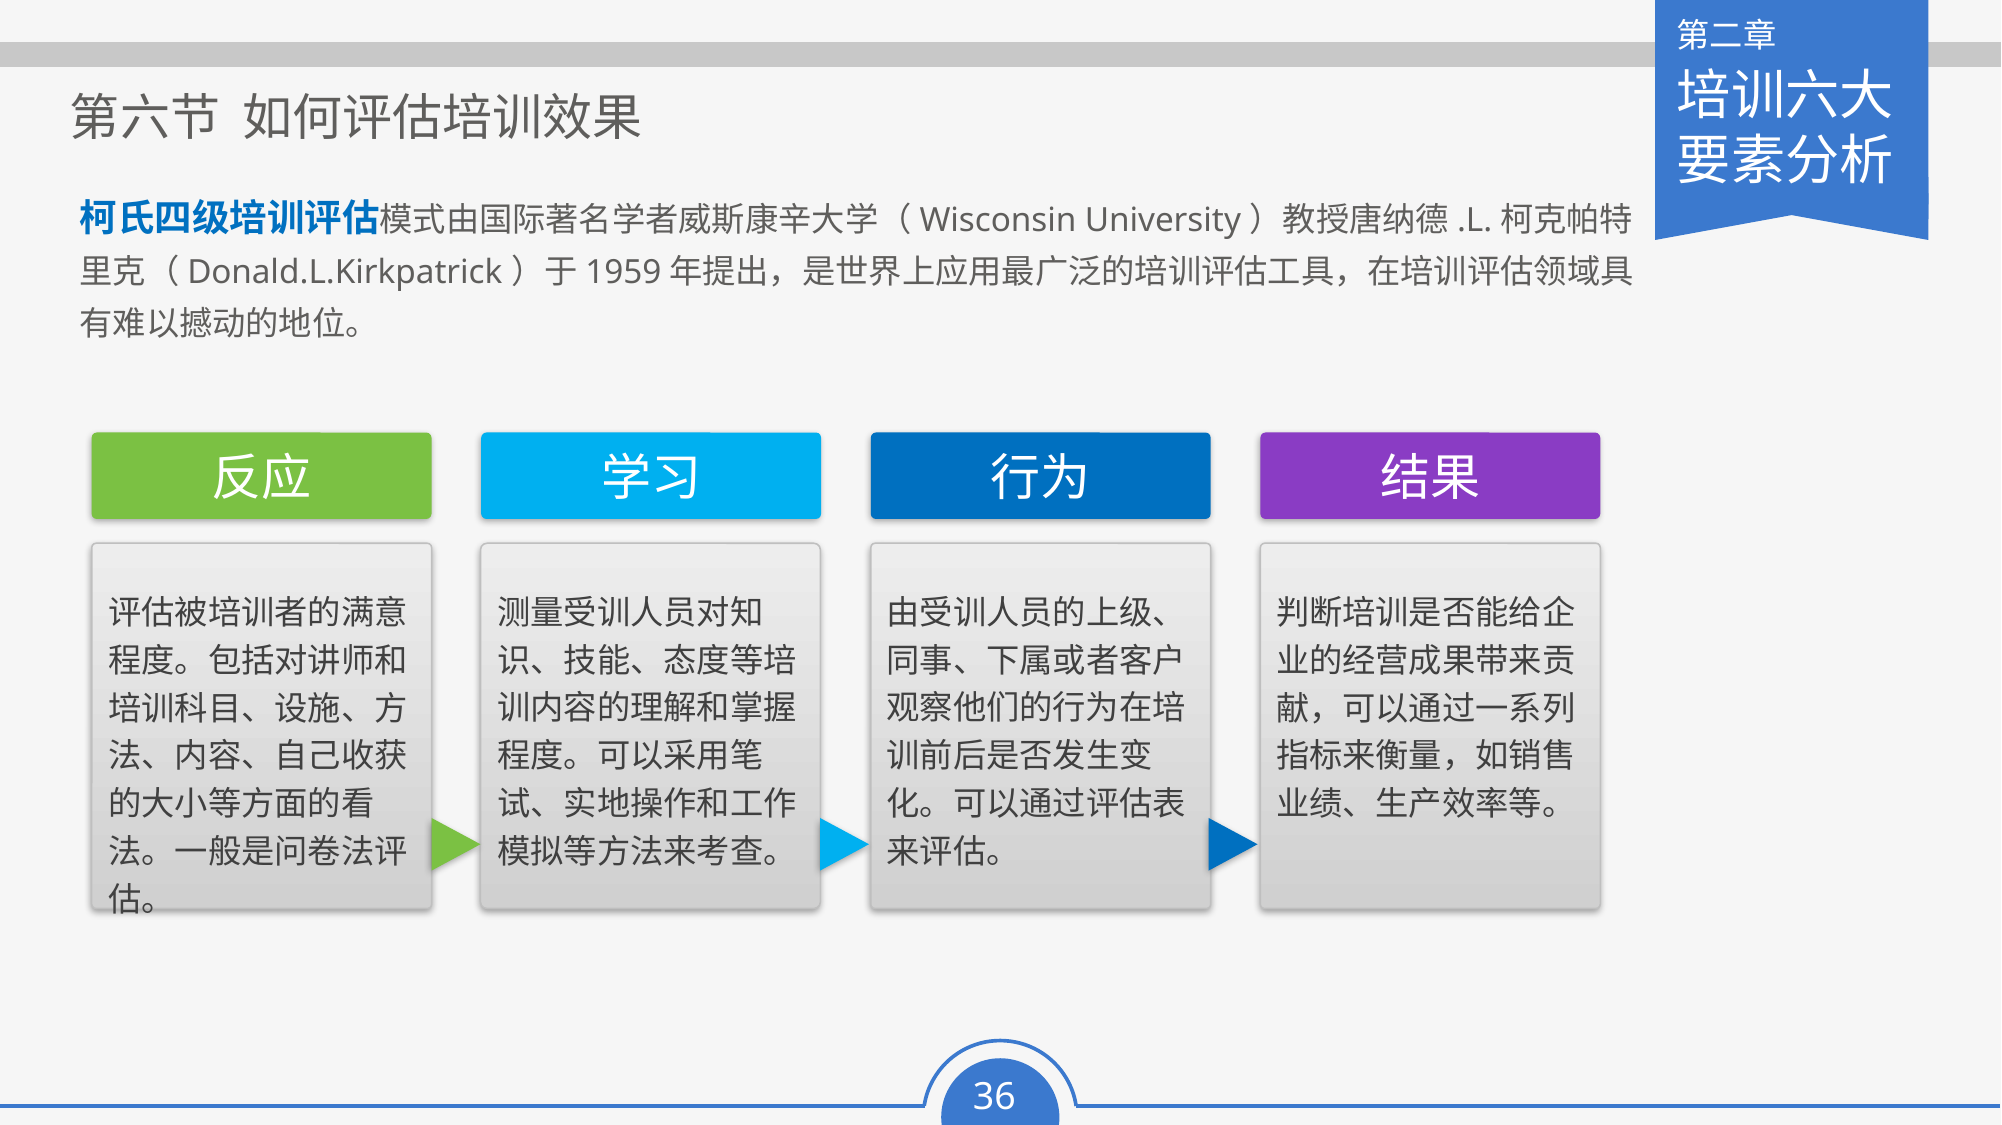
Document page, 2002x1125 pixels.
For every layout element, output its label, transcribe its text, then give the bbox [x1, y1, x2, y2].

text_box 测量受训人员对知识、技能、态度等培训内容的理解和掌握程度。可以采用笔试、实地操作和工作模拟等方法来考查。 [482, 575, 821, 878]
text_box [821, 818, 869, 871]
text_box [1210, 818, 1258, 870]
text_box [91, 543, 432, 908]
text_box 评估被培训者的满意程度。包括对讲师和培训科目、设施、方法、内容、自己收获的大小等方面的看法。一般是问卷法评估。 [93, 575, 432, 926]
text_box [432, 818, 481, 871]
text_box 反应 [91, 432, 432, 519]
text_box 行为 [870, 432, 1211, 519]
text_box 学习 [481, 432, 822, 519]
text_box [480, 543, 821, 844]
text_box [870, 543, 1211, 843]
text_box [1260, 543, 1601, 909]
text_box [870, 853, 1211, 909]
text_box 由受训人员的上级、同事、下属或者客户观察他们的行为在培训前后是否发生变化。可以通过评估表来评估。 [871, 575, 1210, 878]
text_box 结果 [1260, 432, 1601, 519]
text_box 判断培训是否能给企业的经营成果带来贡献，可以通过一系列指标来衡量，如销售业绩、生产效率等。 [1261, 575, 1599, 830]
text_box [480, 853, 821, 909]
text_box 柯氏四级培训评估模式由国际著名学者威斯康辛大学（Wisconsin University）教授唐纳德.L.柯克帕特里克（Donald.L.Kirkpatrick）于1959年提出，是世界上应用最广泛的培训评估工具，在培训评估领域具有难以撼动的地位。 [64, 172, 1651, 350]
text_box 第六节 如何评估培训效果 [55, 78, 871, 153]
